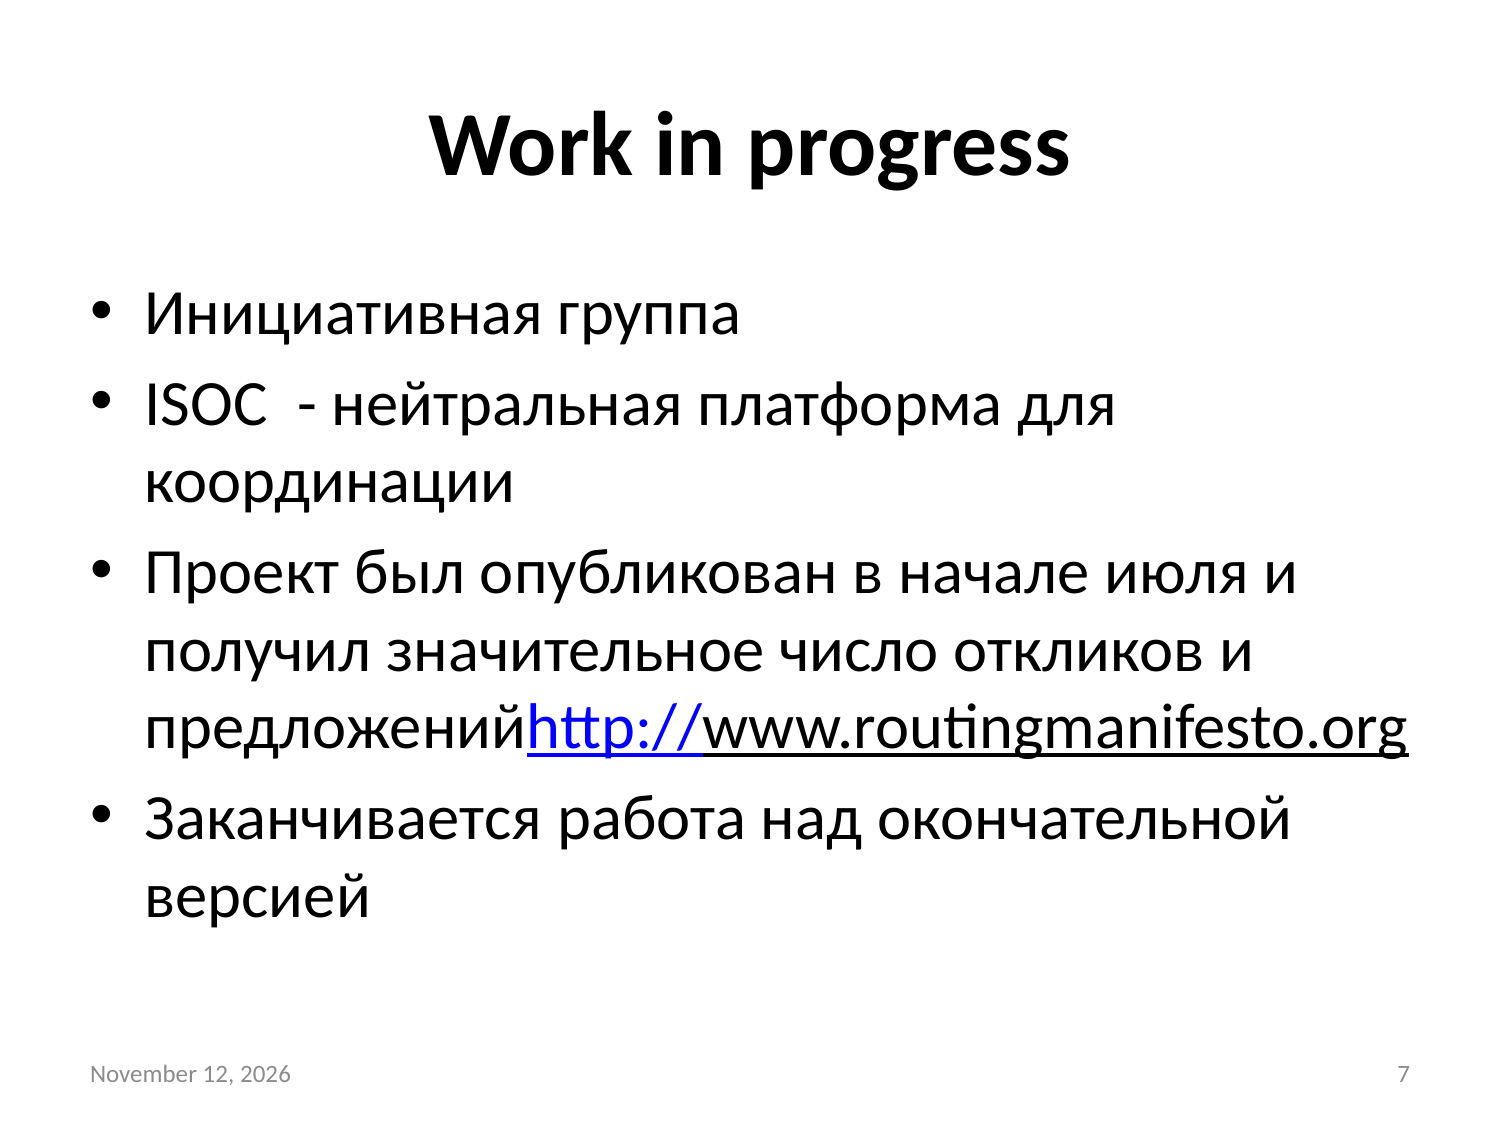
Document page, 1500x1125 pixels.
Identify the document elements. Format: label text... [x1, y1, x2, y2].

list Инициативная группа ISOC - нейтральная платформа для координации Проект был опубликован в начале июля и получил значительное число откликов и предложенийhttp://www.routingmanifesto.org Заканчивается работа над окончательной версией [75, 262, 1425, 1005]
title Work in progress [75, 45, 1425, 233]
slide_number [75, 1042, 425, 1103]
slide_number 7 [1074, 1042, 1425, 1103]
